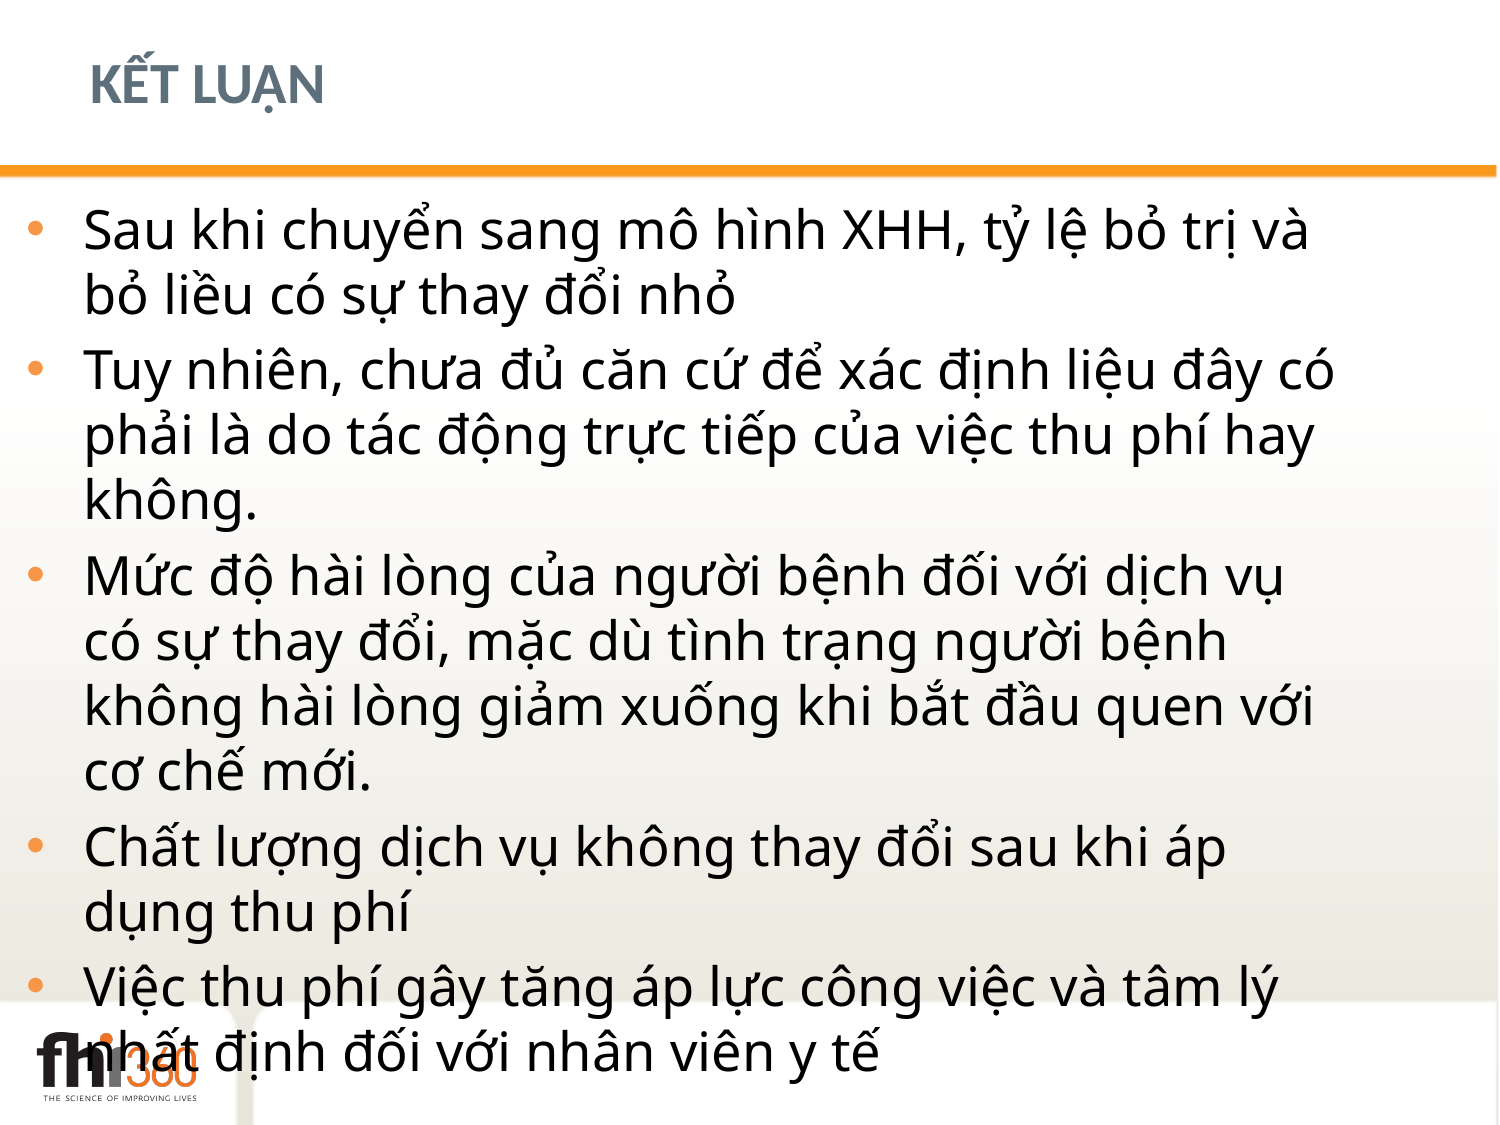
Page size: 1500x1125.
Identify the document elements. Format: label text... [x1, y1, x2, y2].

title KẾT LUẬN [75, 0, 1425, 162]
list Sau khi chuyển sang mô hình XHH, tỷ lệ bỏ trị và bỏ liều có sự thay đổi nhỏ Tuy nhiên, chưa đủ căn cứ để xác định liệu đây có phải là do tác động trực tiếp của việc thu phí hay không. Mức độ hài lòng của người bệnh đối với dịch vụ có sự thay đổi, mặc dù tình trạng người bệnh không hài lòng giảm xuống khi bắt đầu quen với cơ chế mới. Chất lượng dịch vụ không thay đổi sau khi áp dụng thu phí Việc thu phí gây tăng áp lực công việc và tâm lý nhất định đối với nhân viên y tế [11, 187, 1362, 1005]
picture [0, 165, 1499, 1125]
